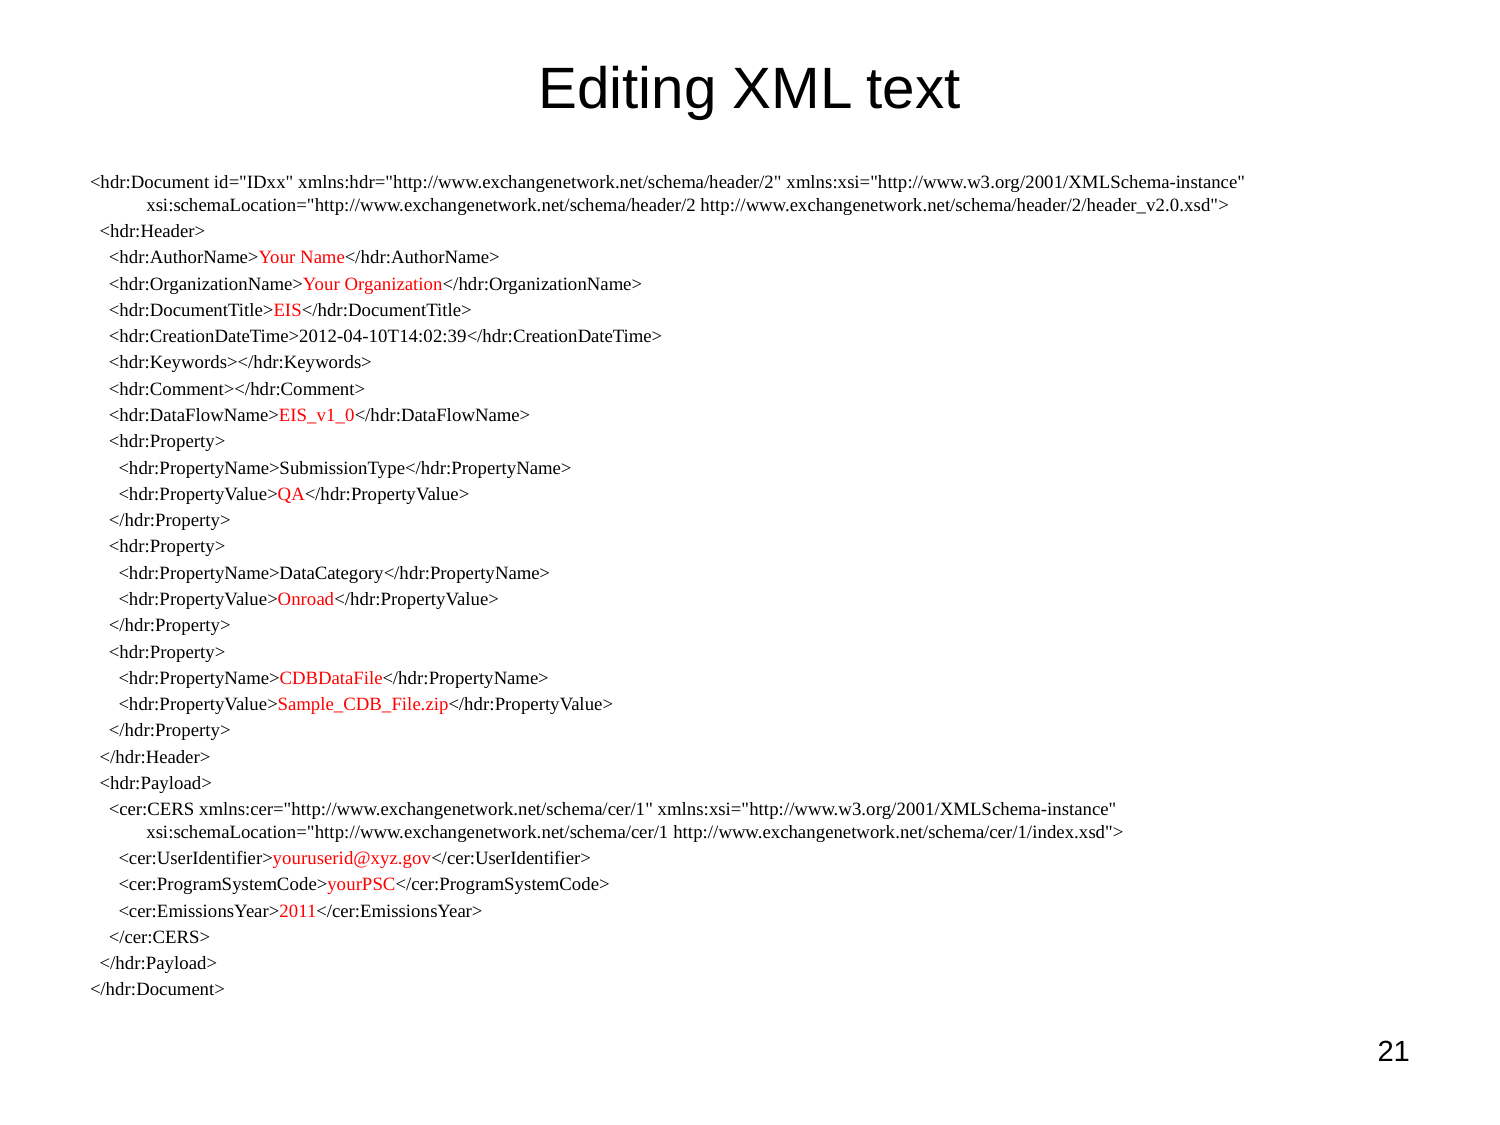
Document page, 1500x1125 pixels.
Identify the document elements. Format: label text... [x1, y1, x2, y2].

title Editing XML text [74, 44, 1426, 126]
list <hdr:Document id="IDxx" xmlns:hdr="http://www.exchangenetwork.net/schema/header/2" xmlns:xsi="http://www.w3.org/2001/XMLSchema-instance" xsi:schemaLocation="http://www.exchangenetwork.net/schema/header/2 http://www.exchangenetwork.net/schema/header/2/header_v2.0.xsd"> <hdr:Header> <hdr:AuthorName>Your Name</hdr:AuthorName> <hdr:OrganizationName>Your Organization</hdr:OrganizationName> <hdr:DocumentTitle>EIS</hdr:DocumentTitle> <hdr:CreationDateTime>2012-04-10T14:02:39</hdr:CreationDateTime> <hdr:Keywords></hdr:Keywords> <hdr:Comment></hdr:Comment> <hdr:DataFlowName>EIS_v1_0</hdr:DataFlowName> <hdr:Property> <hdr:PropertyName>SubmissionType</hdr:PropertyName> <hdr:PropertyValue>QA</hdr:PropertyValue> </hdr:Property> <hdr:Property> <hdr:PropertyName>DataCategory</hdr:PropertyName> <hdr:PropertyValue>Onroad</hdr:PropertyValue> </hdr:Property> <hdr:Property> <hdr:PropertyName>CDBDataFile</hdr:PropertyName> <hdr:PropertyValue>Sample_CDB_File.zip</hdr:PropertyValue> </hdr:Property> </hdr:Header> <hdr:Payload> <cer:CERS xmlns:cer="http://www.exchangenetwork.net/schema/cer/1" xmlns:xsi="http://www.w3.org/2001/XMLSchema-instance" xsi:schemaLocation="http://www.exchangenetwork.net/schema/cer/1 http://www.exchangenetwork.net/schema/cer/1/index.xsd"> <cer:UserIdentifier>youruserid@xyz.gov</cer:UserIdentifier> <cer:ProgramSystemCode>yourPSC</cer:ProgramSystemCode> <cer:EmissionsYear>2011</cer:EmissionsYear> </cer:CERS> </hdr:Payload> </hdr:Document> [74, 162, 1451, 1051]
slide_number 21 [1074, 1051, 1426, 1103]
